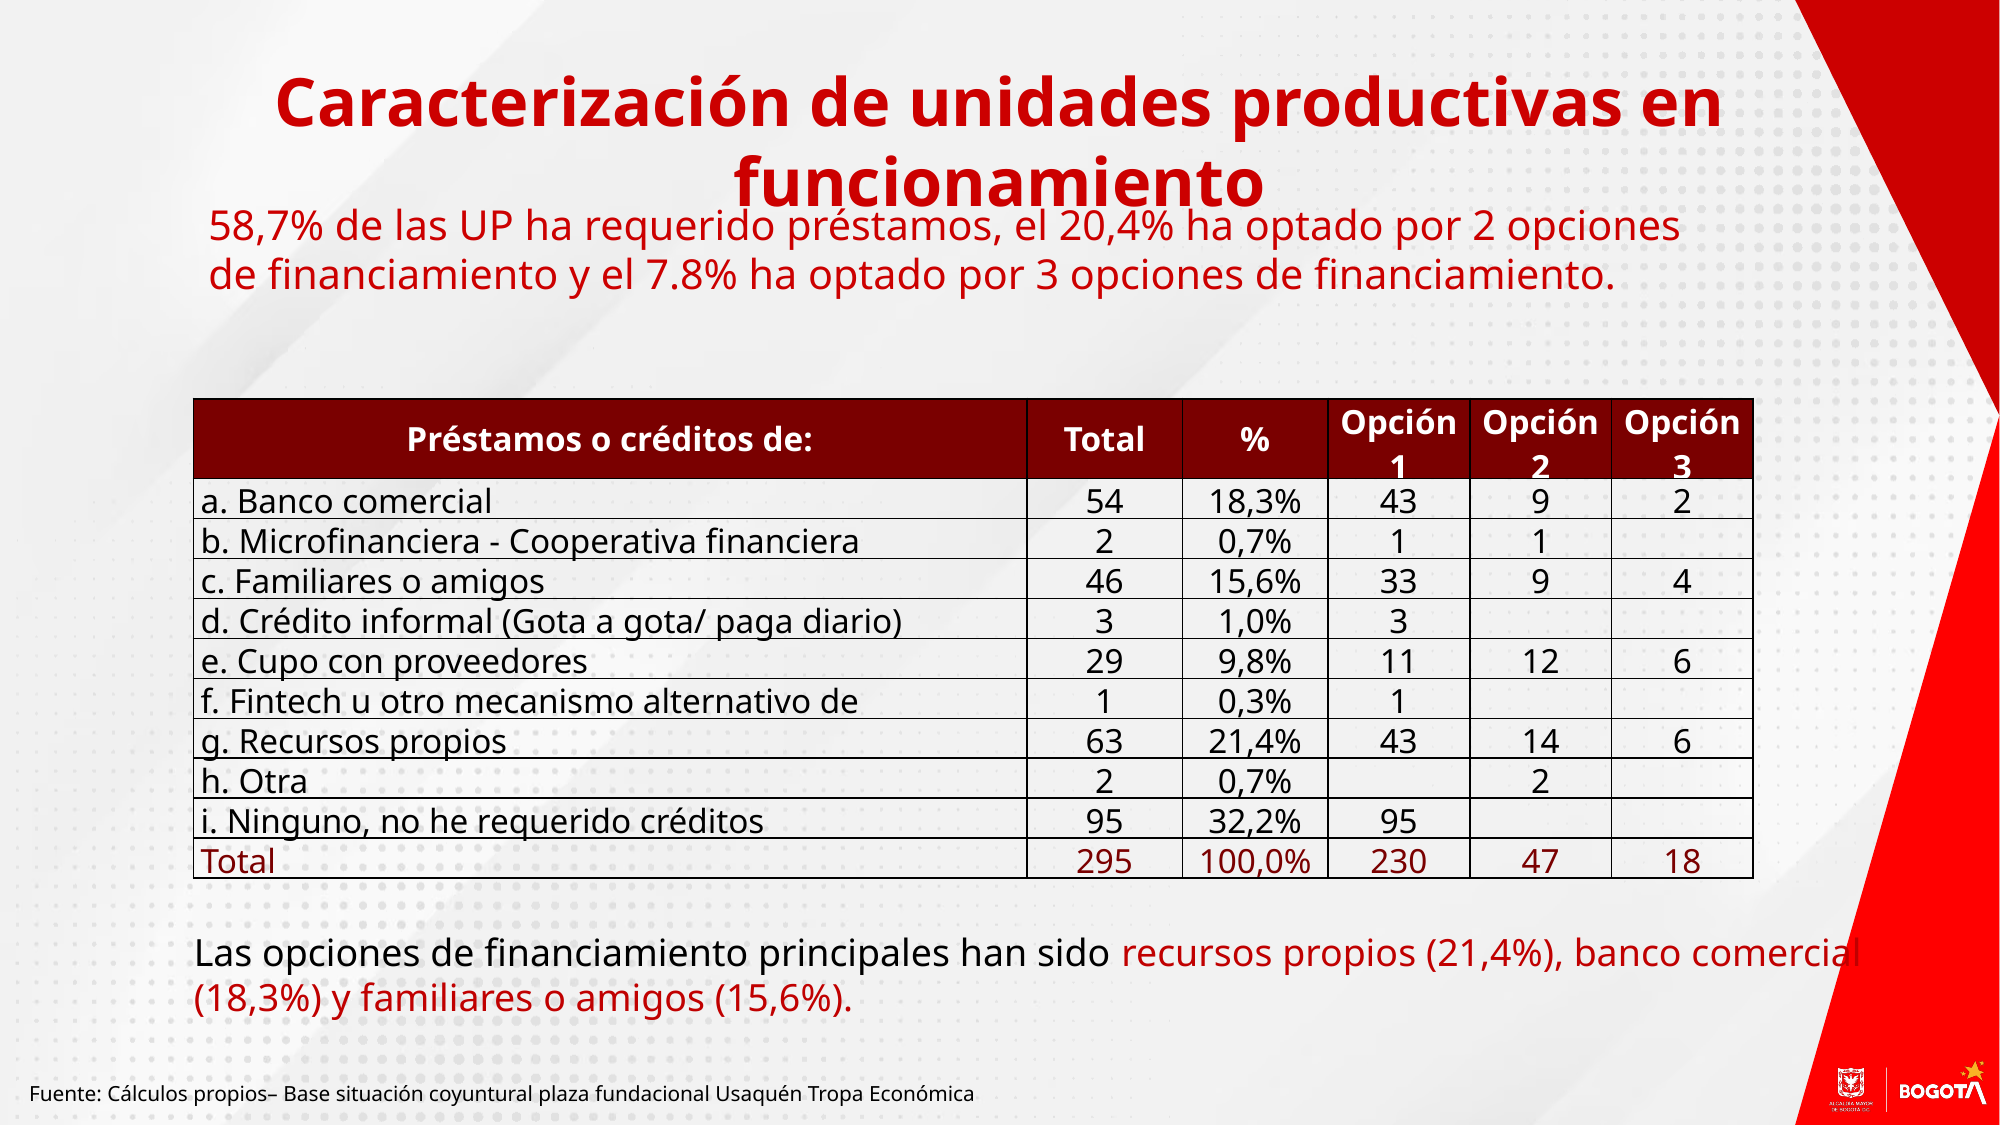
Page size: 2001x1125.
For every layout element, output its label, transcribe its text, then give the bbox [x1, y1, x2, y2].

table_header Opción 1 [1329, 400, 1469, 478]
table_cell 9 [1471, 479, 1611, 518]
table_cell 18 [1612, 839, 1752, 877]
table_cell 43 [1329, 479, 1469, 518]
picture [0, 0, 1999, 1125]
table_cell 1 [1329, 679, 1469, 718]
table_cell b. Microfinanciera - Cooperativa financiera [194, 519, 1026, 558]
table_cell 9,8% [1183, 639, 1327, 678]
table_cell 1,0% [1183, 599, 1327, 638]
text_box Fuente: Cálculos propios– Base situación coyuntural plaza fundacional Usaquén Tropa Económica [14, 1072, 1483, 1113]
table_cell 2 [1028, 519, 1182, 558]
table_cell [1612, 759, 1752, 797]
table_cell 95 [1329, 799, 1469, 837]
table_cell 63 [1028, 719, 1182, 757]
table_cell 2 [1028, 759, 1182, 797]
table_cell 1 [1028, 679, 1182, 718]
table_cell 2 [1612, 479, 1752, 518]
picture [1829, 1060, 1987, 1112]
table_cell g. Recursos propios [194, 719, 1026, 757]
table_cell [1612, 799, 1752, 837]
table_cell h. Otra [194, 759, 1026, 797]
table_cell e. Cupo con proveedores [194, 639, 1026, 678]
table_cell 43 [1329, 719, 1469, 757]
table_cell c. Familiares o amigos [194, 559, 1026, 598]
table_cell 0,3% [1183, 679, 1327, 718]
table_cell [1471, 799, 1611, 837]
table_cell i. Ninguno, no he requerido créditos [194, 799, 1026, 837]
table_cell a. Banco comercial [194, 479, 1026, 518]
table_header Préstamos o créditos de: [194, 400, 1026, 478]
table_cell 11 [1329, 639, 1469, 678]
table_cell 2 [1471, 759, 1611, 797]
table_cell [1612, 599, 1752, 638]
table_cell 3 [1329, 599, 1469, 638]
table_cell 230 [1329, 839, 1469, 877]
table_cell [1471, 679, 1611, 718]
table_cell 4 [1612, 559, 1752, 598]
table_cell [1471, 599, 1611, 638]
table_cell [1612, 519, 1752, 558]
text_box Caracterización de unidades productivas en funcionamiento [137, 51, 1863, 270]
table_header % [1183, 400, 1327, 478]
table_cell 18,3% [1183, 479, 1327, 518]
table_cell 95 [1028, 799, 1182, 837]
table_cell 29 [1028, 639, 1182, 678]
table_cell 1 [1329, 519, 1469, 558]
table_cell 12 [1471, 639, 1611, 678]
table_cell 0,7% [1183, 759, 1327, 797]
table_cell 46 [1028, 559, 1182, 598]
table_cell 21,4% [1183, 719, 1327, 757]
table_cell 295 [1028, 839, 1182, 877]
table_cell 32,2% [1183, 799, 1327, 837]
table_cell 9 [1471, 559, 1611, 598]
table_cell [1612, 679, 1752, 718]
table_cell f. Fintech u otro mecanismo alternativo de [194, 679, 1026, 718]
table_cell 33 [1329, 559, 1469, 598]
table_cell Total [194, 839, 1026, 877]
text_box Las opciones de financiamiento principales han sido recursos propios (21,4%), banco comercial (18,3%) y familiares o amigos (15,6%). [178, 921, 1888, 1027]
table_header Total [1028, 400, 1182, 478]
table_cell 54 [1028, 479, 1182, 518]
table_header Opción 2 [1471, 400, 1611, 478]
table_cell 1 [1471, 519, 1611, 558]
table_header Opción 3 [1612, 400, 1752, 478]
table_cell 0,7% [1183, 519, 1327, 558]
table_cell [1329, 759, 1469, 797]
table_cell 47 [1471, 839, 1611, 877]
table_cell 6 [1612, 639, 1752, 678]
text_box 58,7% de las UP ha requerido préstamos, el 20,4% ha optado por 2 opciones de financiamiento y el 7.8% ha optado por 3 opciones de financiamiento. [193, 270, 1754, 352]
table_cell 15,6% [1183, 559, 1327, 598]
table_cell 14 [1471, 719, 1611, 757]
table_cell 100,0% [1183, 839, 1327, 877]
table_cell d. Crédito informal (Gota a gota/ paga diario) [194, 599, 1026, 638]
table_cell 6 [1612, 719, 1752, 757]
table_cell 3 [1028, 599, 1182, 638]
